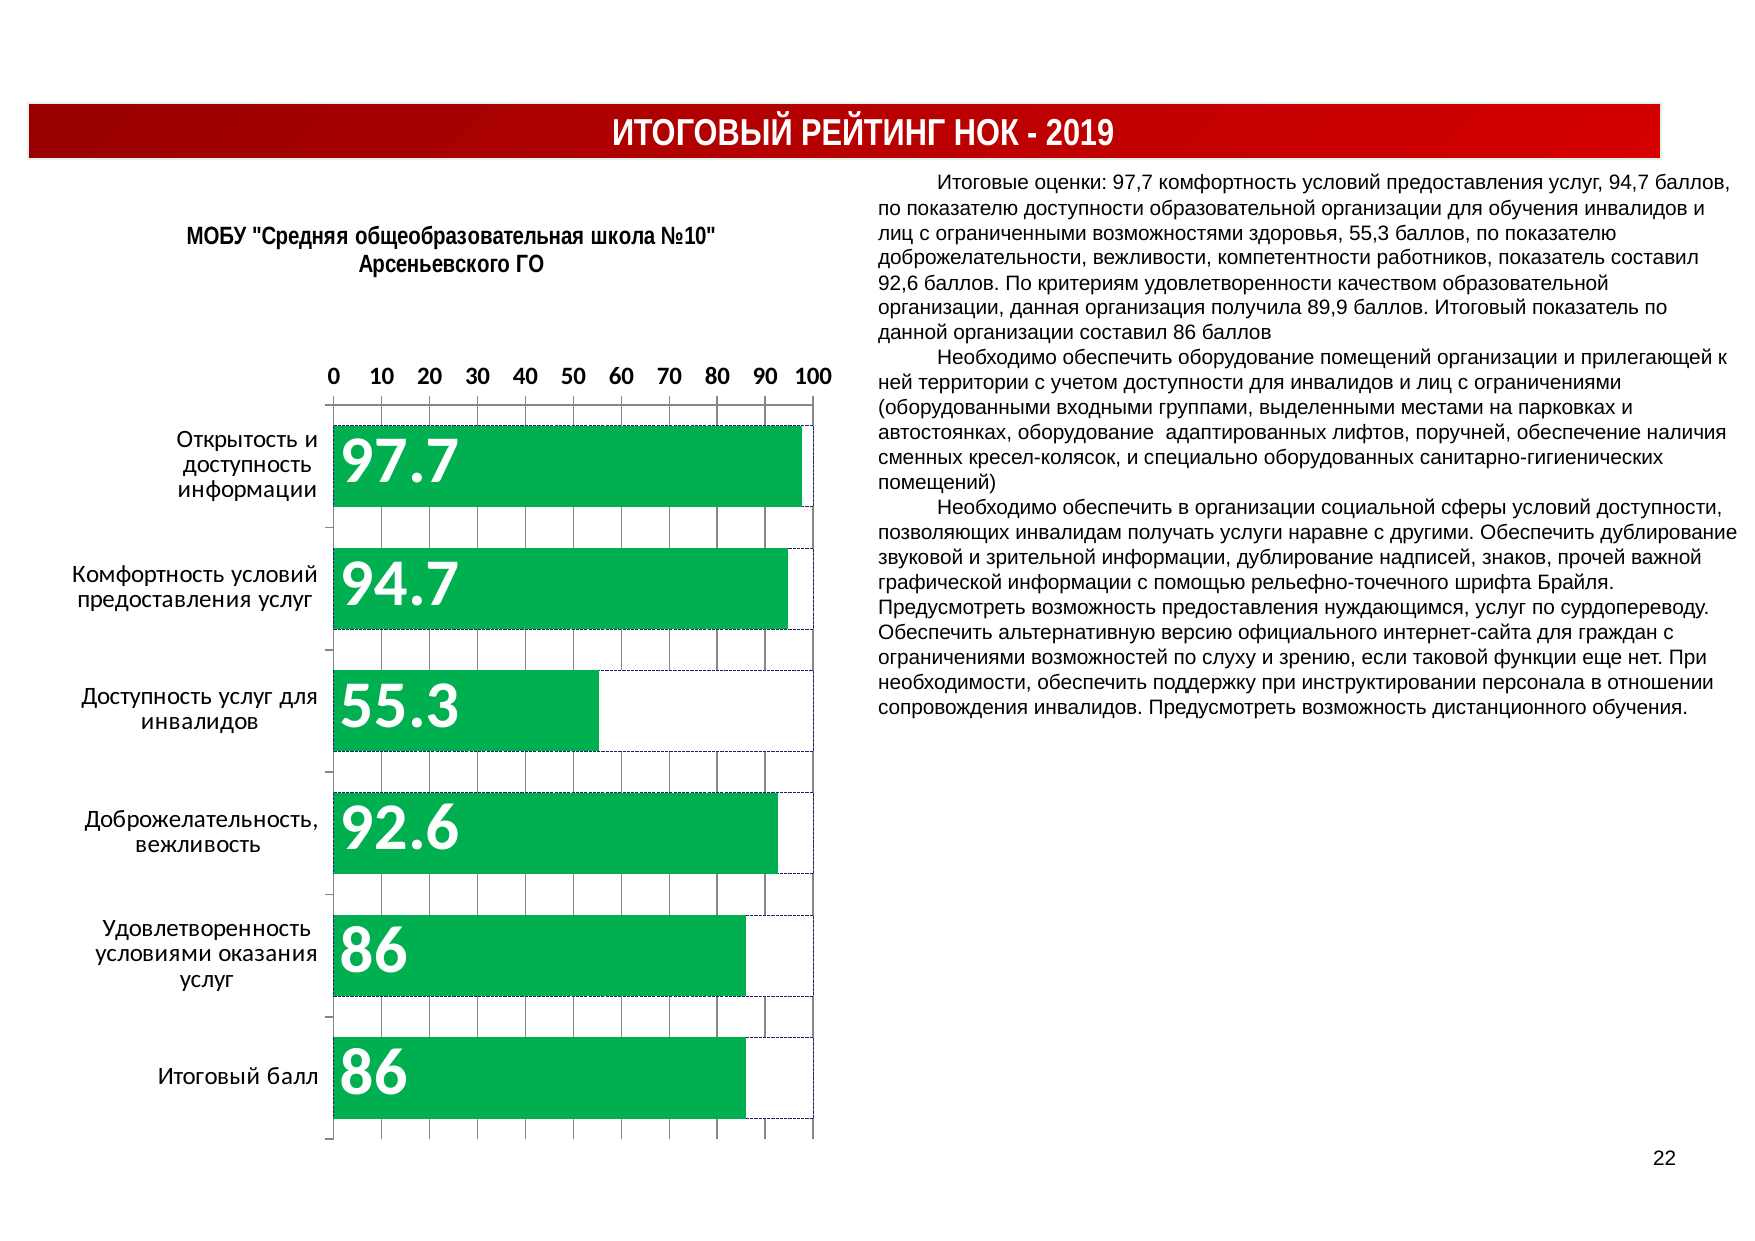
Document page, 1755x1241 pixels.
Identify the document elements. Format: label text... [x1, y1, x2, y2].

chart [58, 185, 845, 1172]
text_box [27, 102, 1662, 160]
text_box Итоговые оценки: 97,7 комфортность условий предоставления услуг, 94,7 баллов, по показателю доступности образовательной организации для обучения инвалидов и лиц с ограниченными возможностями здоровья, 55,3 баллов, по показателю доброжелательности, вежливости, компетентности работников, показатель составил 92,6 баллов. По критериям удовлетворенности качеством образовательной организации, данная организация получила 89,9 баллов. Итоговый показатель по данной организации составил 86 баллов Необходимо обеспечить оборудование помещений организации и прилегающей к ней территории с учетом доступности для инвалидов и лиц с ограничениями (оборудованными входными группами, выделенными местами на парковках и автостоянках, оборудование адаптированных лифтов, поручней, обеспечение наличия сменных кресел-колясок, и специально оборудованных санитарно-гигиенических помещений) Необходимо обеспечить в организации социальной сферы условий доступности, позволяющих инвалидам получать услуги наравне с другими. Обеспечить дублирование звуковой и зрительной информации, дублирование надписей, знаков, прочей важной графической информации с помощью рельефно-точечного шрифта Брайля. Предусмотреть возможность предоставления нуждающимся, услуг по сурдопереводу. Обеспечить альтернативную версию официального интернет-сайта для граждан с ограничениями возможностей по слуху и зрению, если таковой функции еще нет. При необходимости, обеспечить поддержку при инструктировании персонала в отношении сопровождения инвалидов. Предусмотреть возможность дистанционного обучения. [863, 161, 1755, 727]
slide_number 22 [1283, 1136, 1694, 1223]
